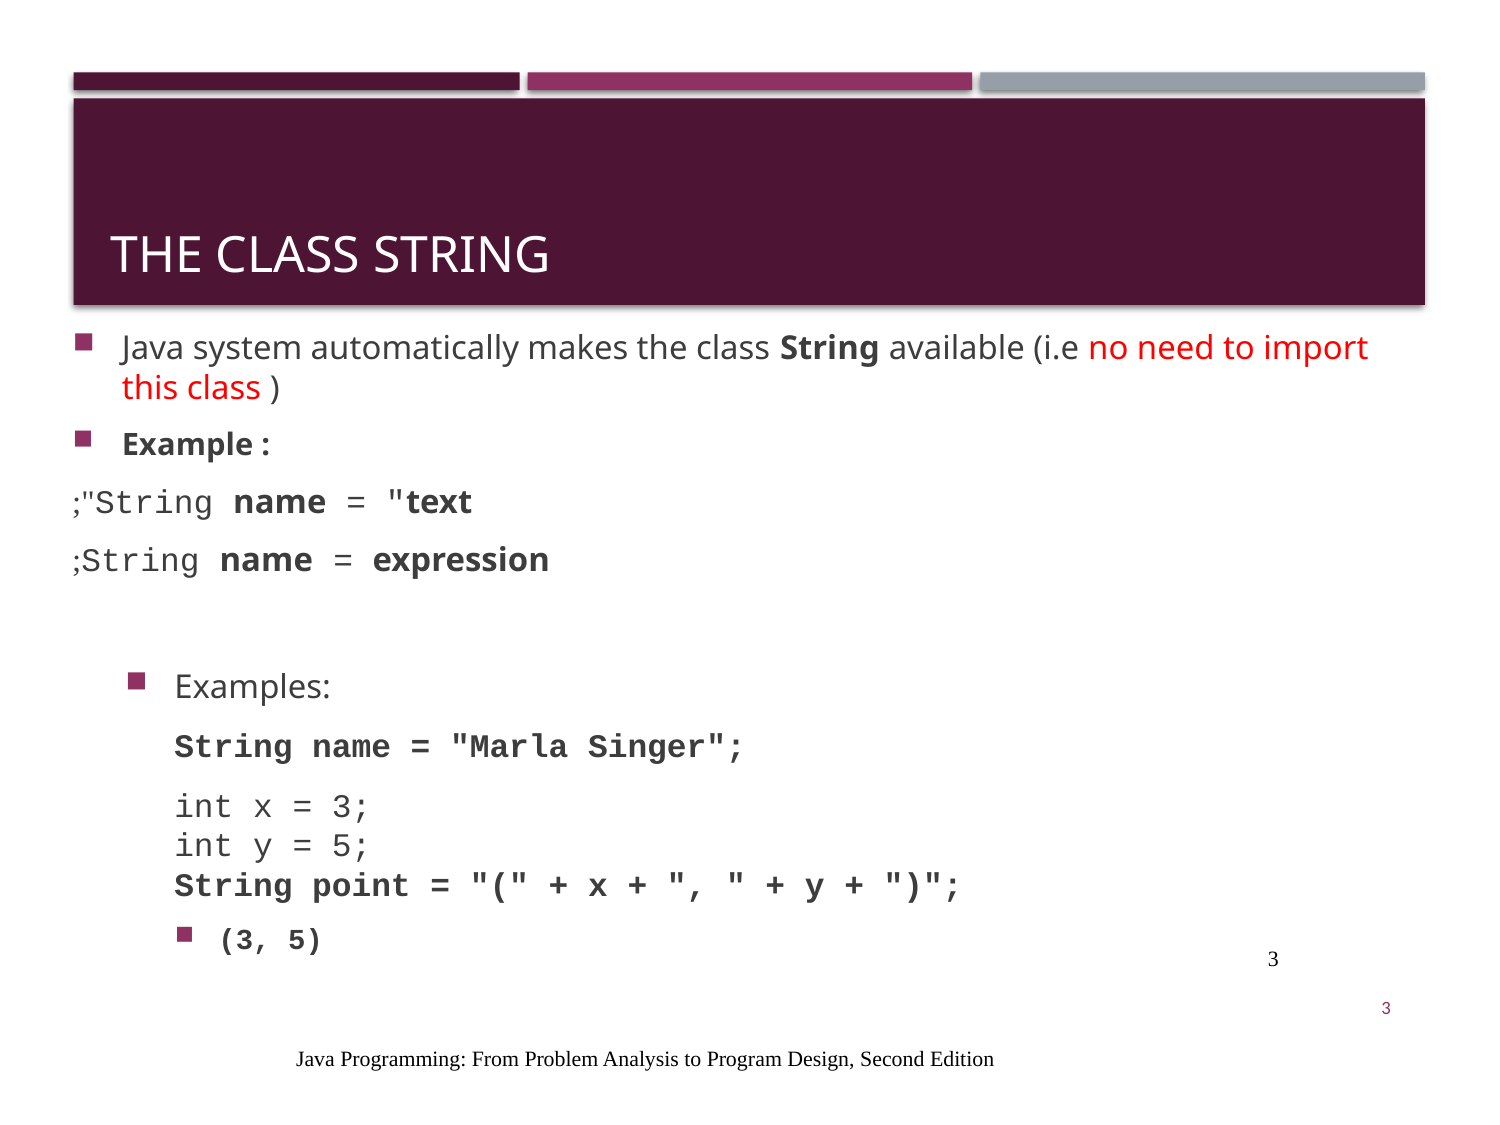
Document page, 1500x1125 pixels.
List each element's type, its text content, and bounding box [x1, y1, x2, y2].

slide_number 3 [1279, 977, 1406, 1037]
text_box Java Programming: From Problem Analysis to Program Design, Second Edition [281, 1037, 1144, 1066]
title The class String [95, 112, 1406, 291]
list Java system automatically makes the class String available (i.e no need to import this class ) Example : String name = "text"; String name = expression; Examples: String name = "Marla Singer"; int x = 3; int y = 5; String point = "(" + x + ", " + y + ")"; (3, 5) [57, 316, 1388, 966]
